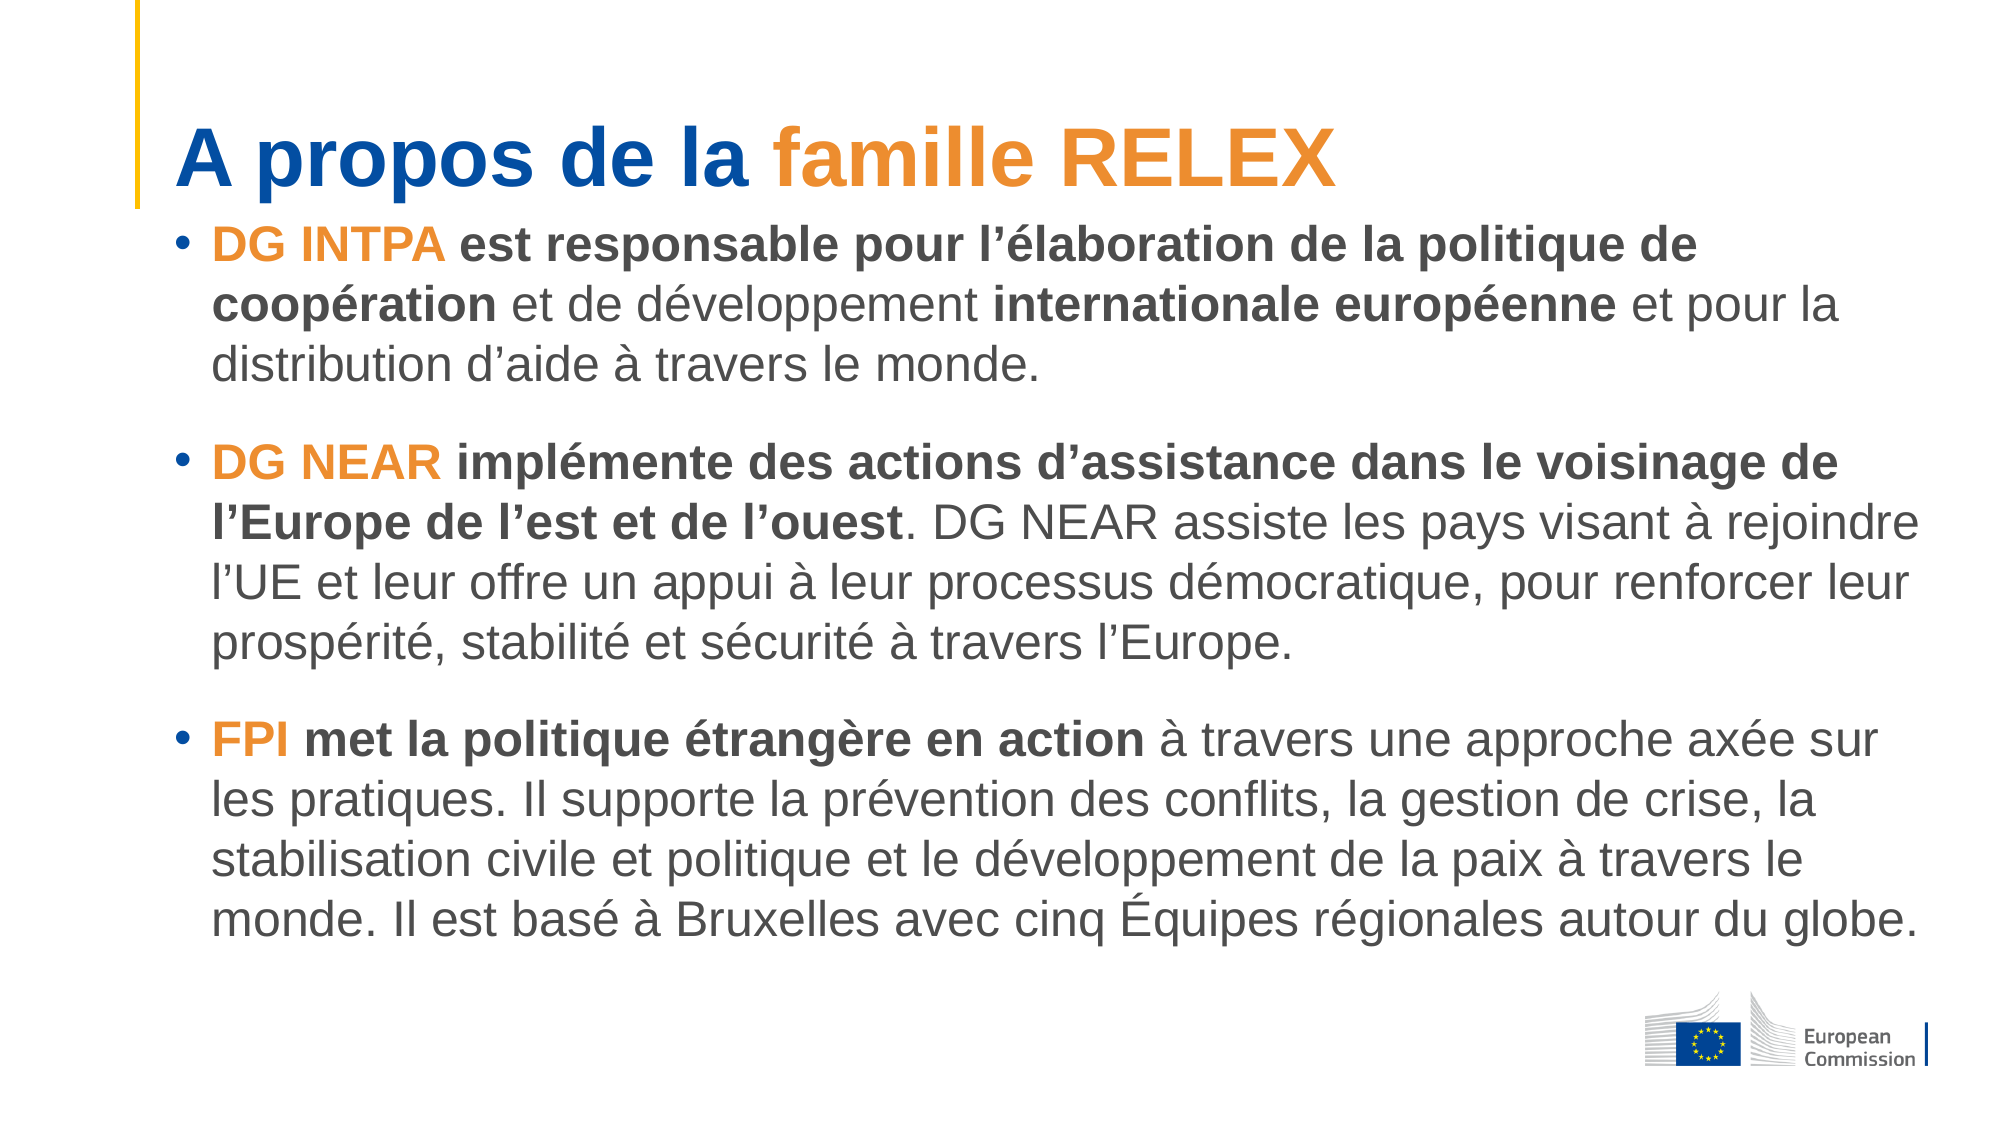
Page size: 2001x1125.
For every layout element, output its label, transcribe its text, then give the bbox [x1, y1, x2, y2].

title A propos de la famille RELEX [159, 76, 1885, 205]
picture [1645, 991, 1928, 1066]
list DG INTPA est responsable pour l’élaboration de la politique de coopération et de développement internationale européenne et pour la distribution d’aide à travers le monde. DG NEAR implémente des actions d’assistance dans le voisinage de l’Europe de l’est et de l’ouest. DG NEAR assiste les pays visant à rejoindre l’UE et leur offre un appui à leur processus démocratique, pour renforcer leur prospérité, stabilité et sécurité à travers l’Europe. FPI met la politique étrangère en action à travers une approche axée sur les pratiques. Il supporte la prévention des conflits, la gestion de crise, la stabilisation civile et politique et le développement de la paix à travers le monde. Il est basé à Bruxelles avec cinq Équipes régionales autour du globe. [159, 204, 1949, 842]
